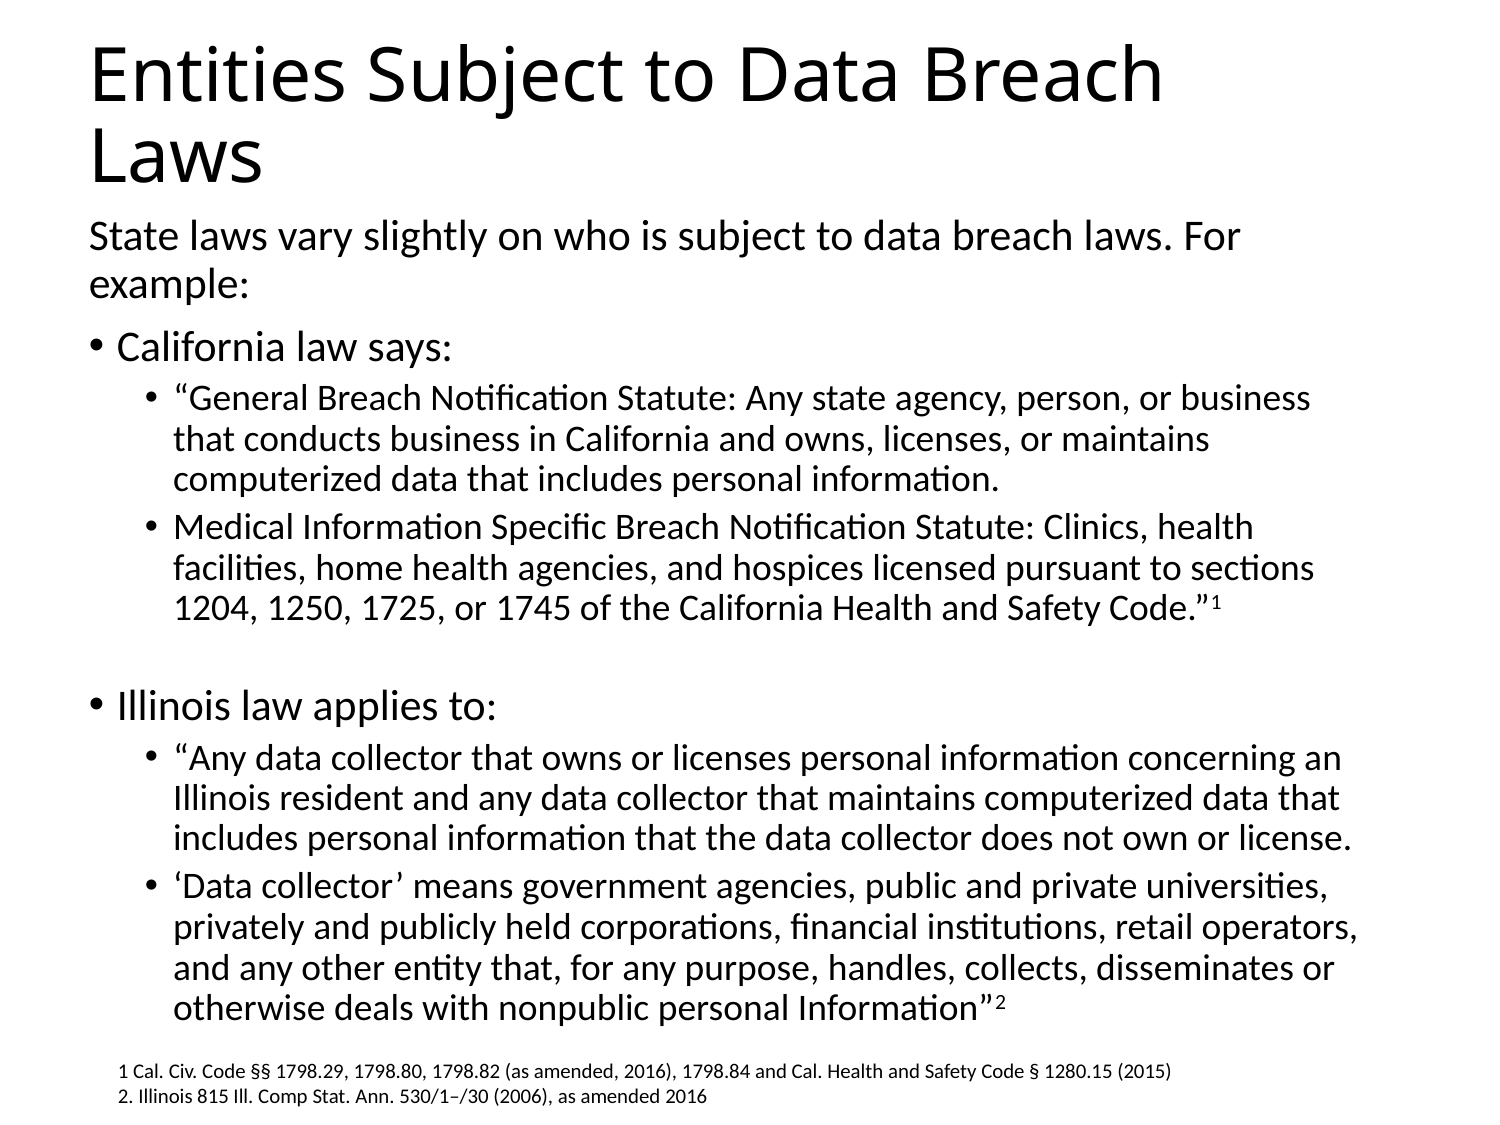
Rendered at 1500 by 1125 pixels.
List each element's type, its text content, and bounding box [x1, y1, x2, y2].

list State laws vary slightly on who is subject to data breach laws. For example: California law says: “General Breach Notification Statute: Any state agency, person, or business that conducts business in California and owns, licenses, or maintains computerized data that includes personal information. Medical Information Specific Breach Notification Statute: Clinics, health facilities, home health agencies, and hospices licensed pursuant to sections 1204, 1250, 1725, or 1745 of the California Health and Safety Code.”1 Illinois law applies to: “Any data collector that owns or licenses personal information concerning an Illinois resident and any data collector that maintains computerized data that includes personal information that the data collector does not own or license. ‘Data collector’ means government agencies, public and private universities, privately and publicly held corporations, financial institutions, retail operators, and any other entity that, for any purpose, handles, collects, disseminates or otherwise deals with nonpublic personal Information”2 [73, 205, 1398, 920]
text_box 1 Cal. Civ. Code §§ 1798.29, 1798.80, 1798.82 (as amended, 2016), 1798.84 and Cal. Health and Safety Code § 1280.15 (2015) 2. Illinois 815 Ill. Comp Stat. Ann. 530/1–/30 (2006), as amended 2016 [103, 1050, 1397, 1115]
title Entities Subject to Data Breach Laws [73, 8, 1368, 205]
